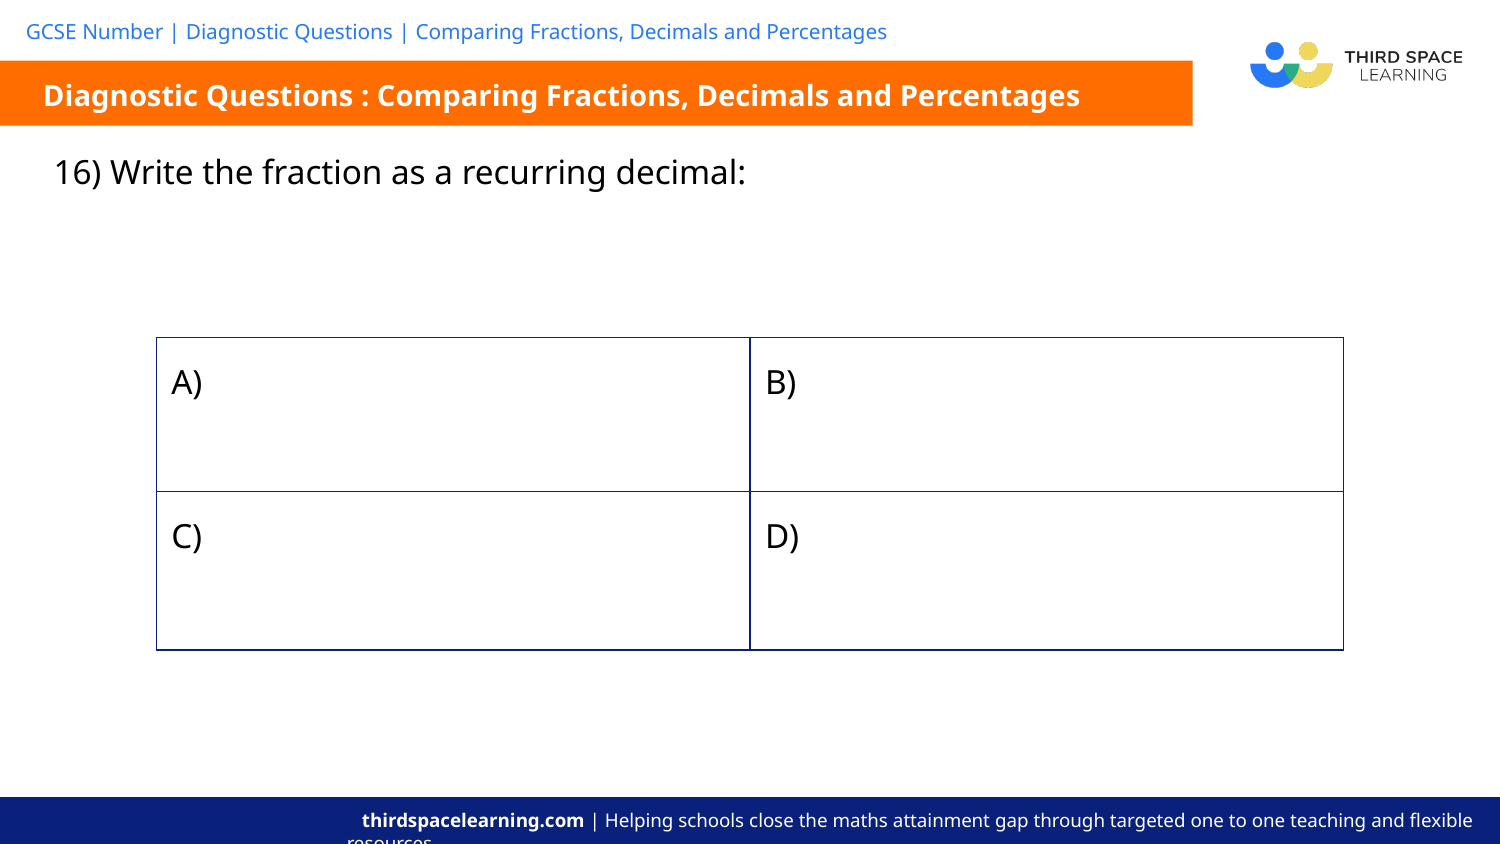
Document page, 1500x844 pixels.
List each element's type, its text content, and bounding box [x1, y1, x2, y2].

text_box Diagnostic Questions : Comparing Fractions, Decimals and Percentages [27, 61, 1195, 127]
picture [1250, 33, 1465, 99]
